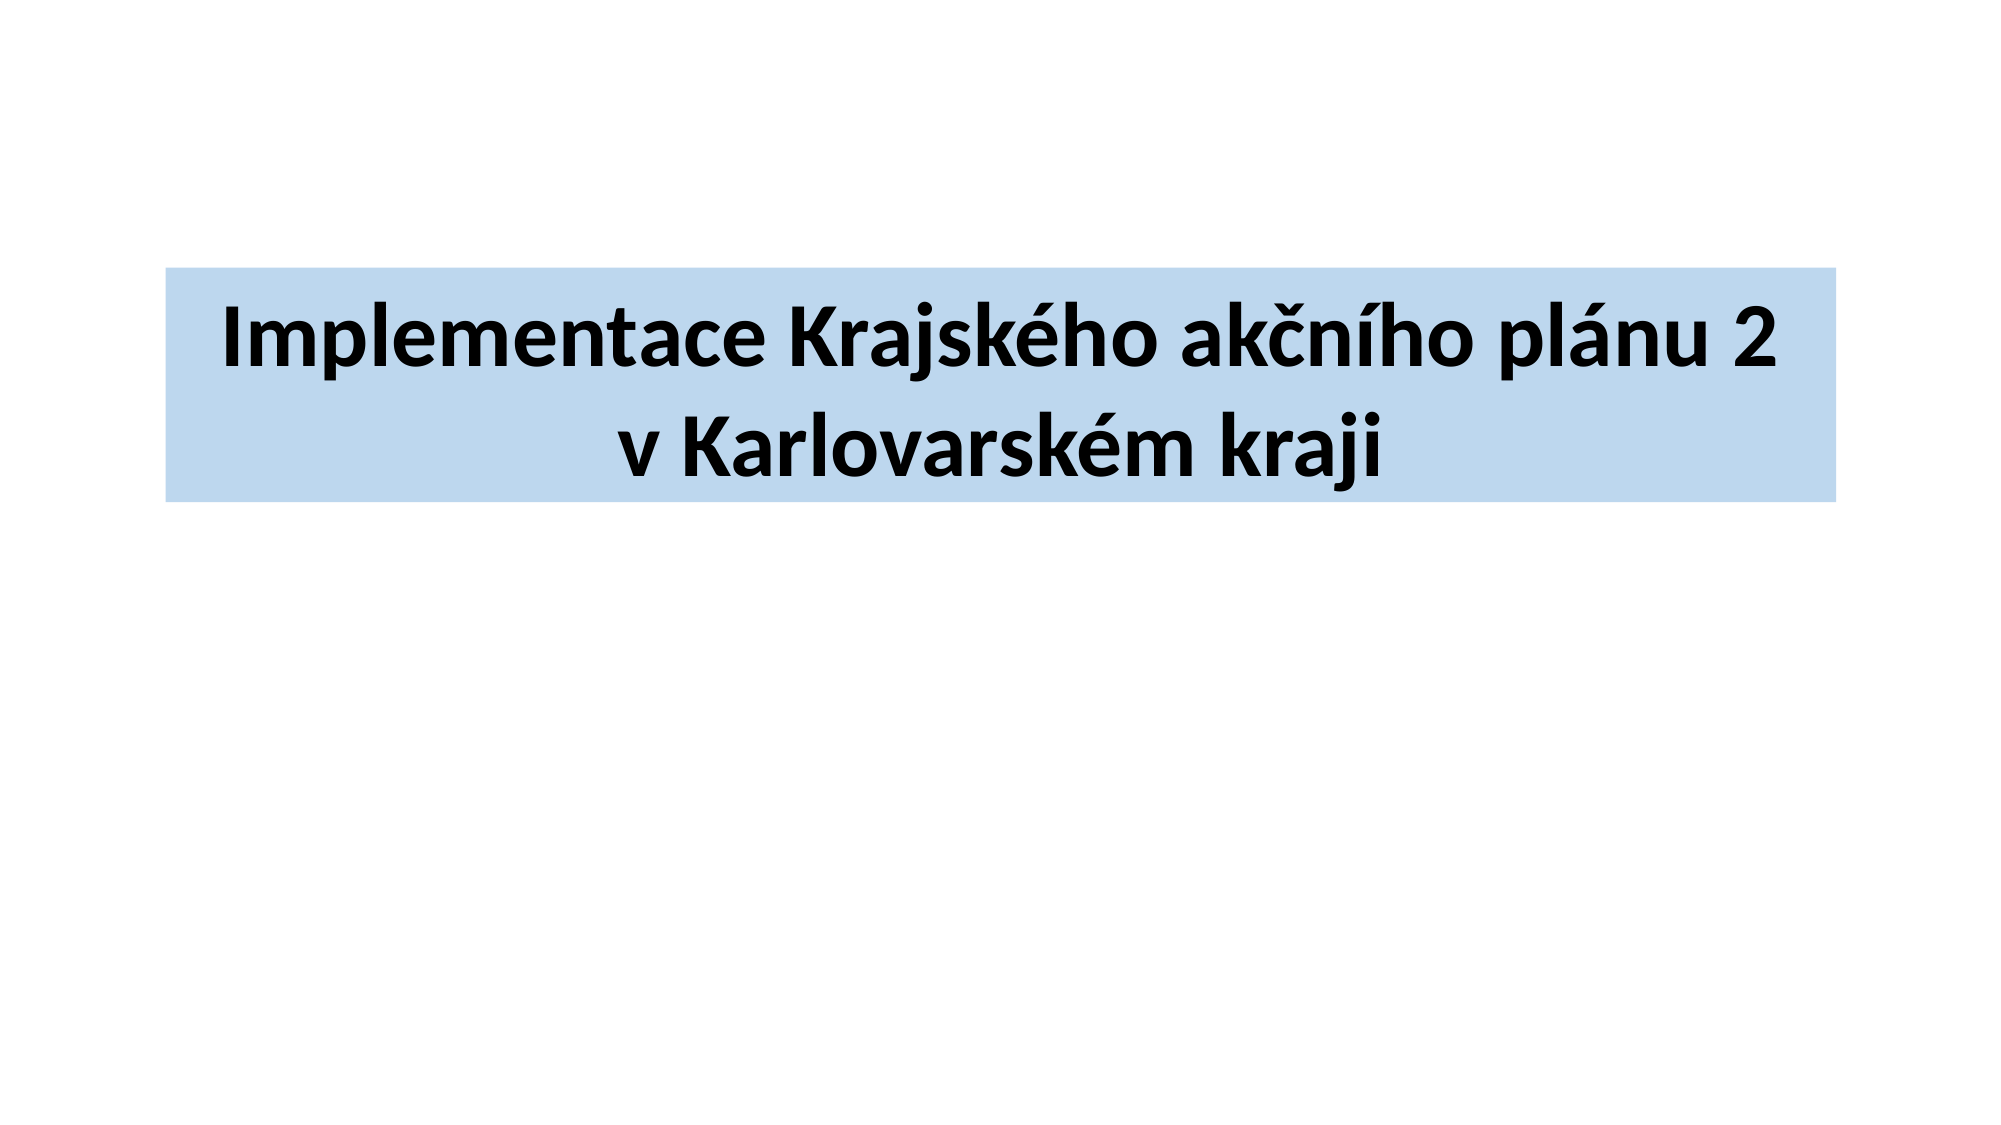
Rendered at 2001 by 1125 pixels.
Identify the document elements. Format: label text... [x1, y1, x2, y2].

text_box Implementace Krajského akčního plánu 2 v Karlovarském kraji [165, 267, 1837, 503]
